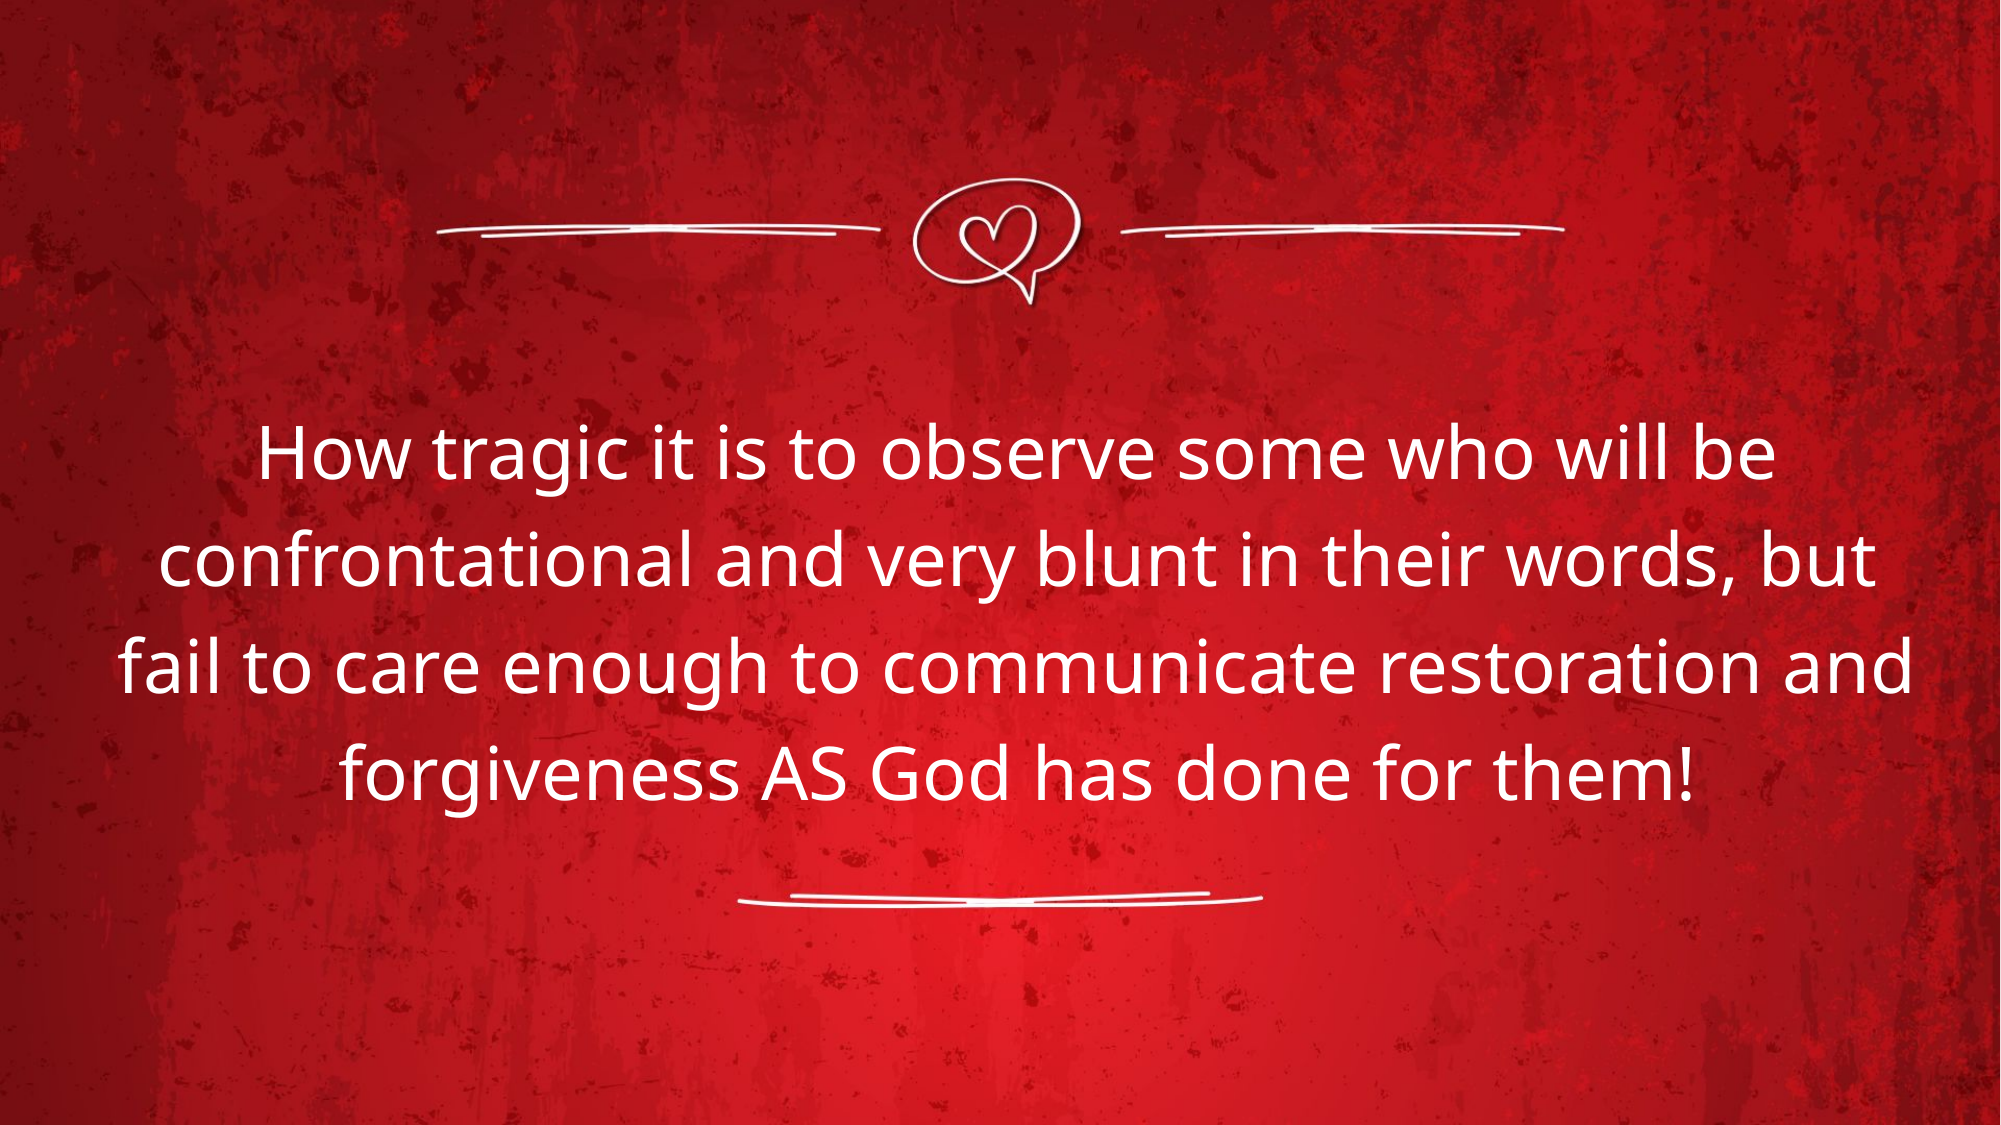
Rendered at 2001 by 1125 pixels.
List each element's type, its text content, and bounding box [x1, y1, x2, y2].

title How tragic it is to observe some who will be confrontational and very blunt in their words, but fail to care enough to communicate restoration and forgiveness AS God has done for them! [90, 303, 1947, 823]
picture [0, 0, 2001, 1125]
